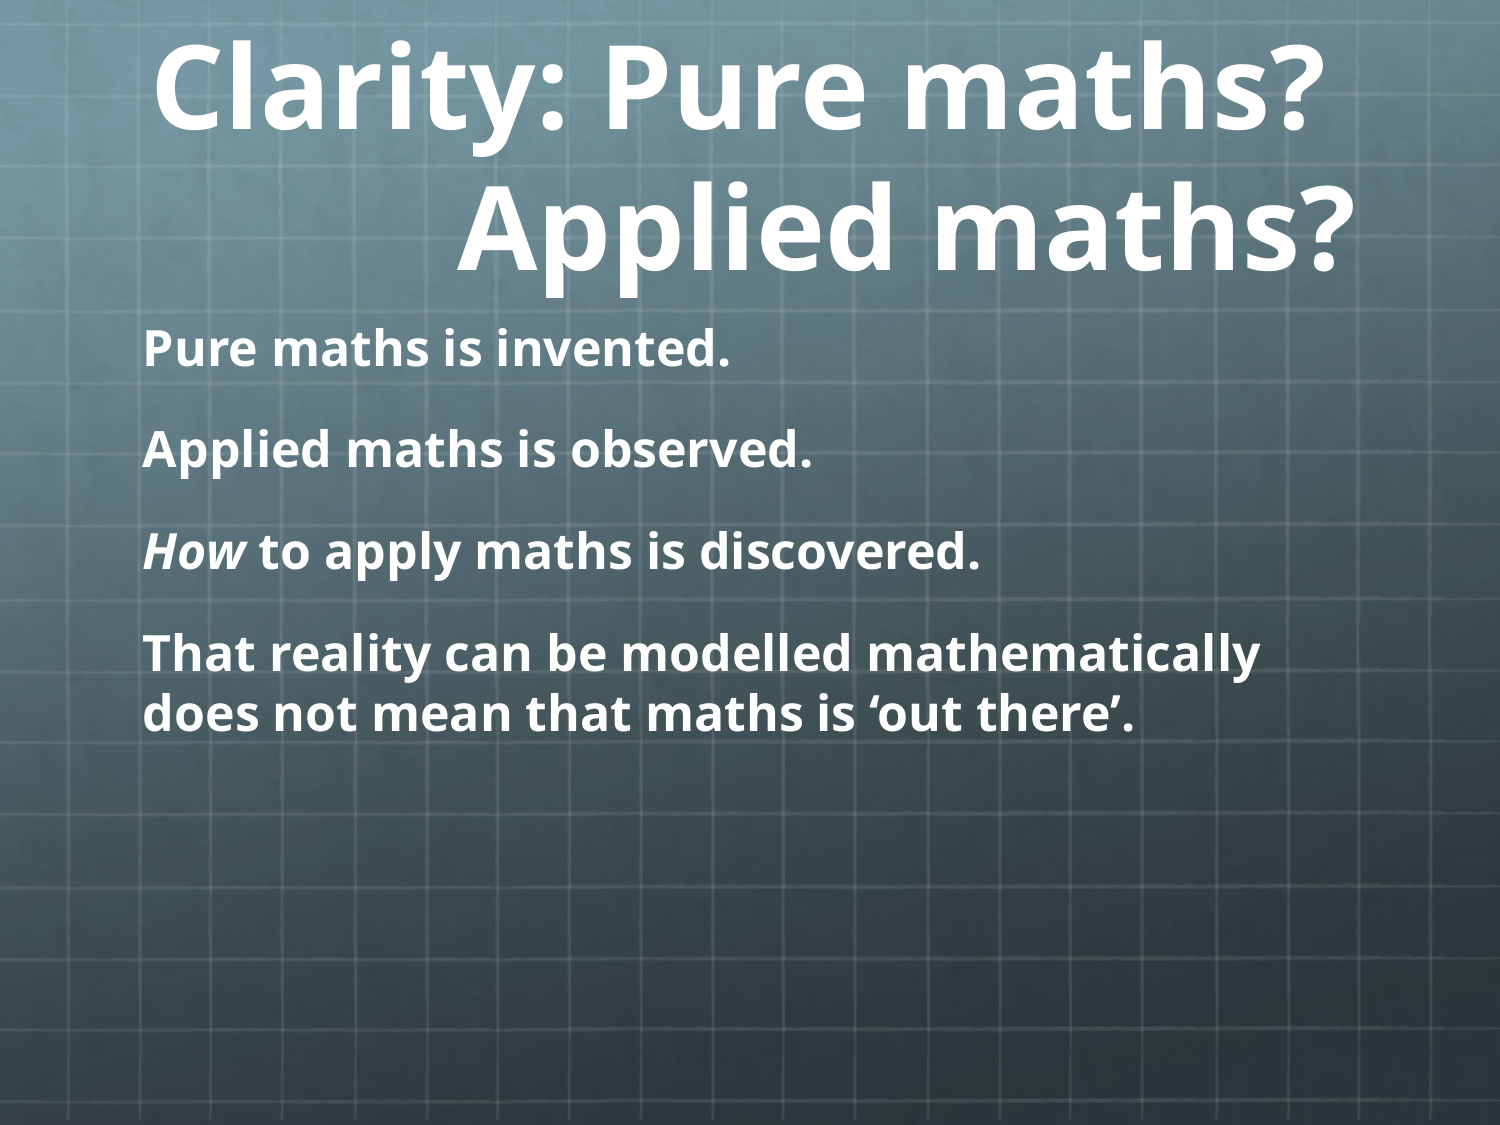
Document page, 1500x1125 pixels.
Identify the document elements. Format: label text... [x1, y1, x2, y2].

picture [0, 0, 1500, 1125]
title Clarity: Pure maths? Applied maths? [127, 17, 1372, 289]
list Pure maths is invented. Applied maths is observed. How to apply maths is discovered. That reality can be modelled mathematically does not mean that maths is ‘out there’. [127, 308, 1372, 958]
